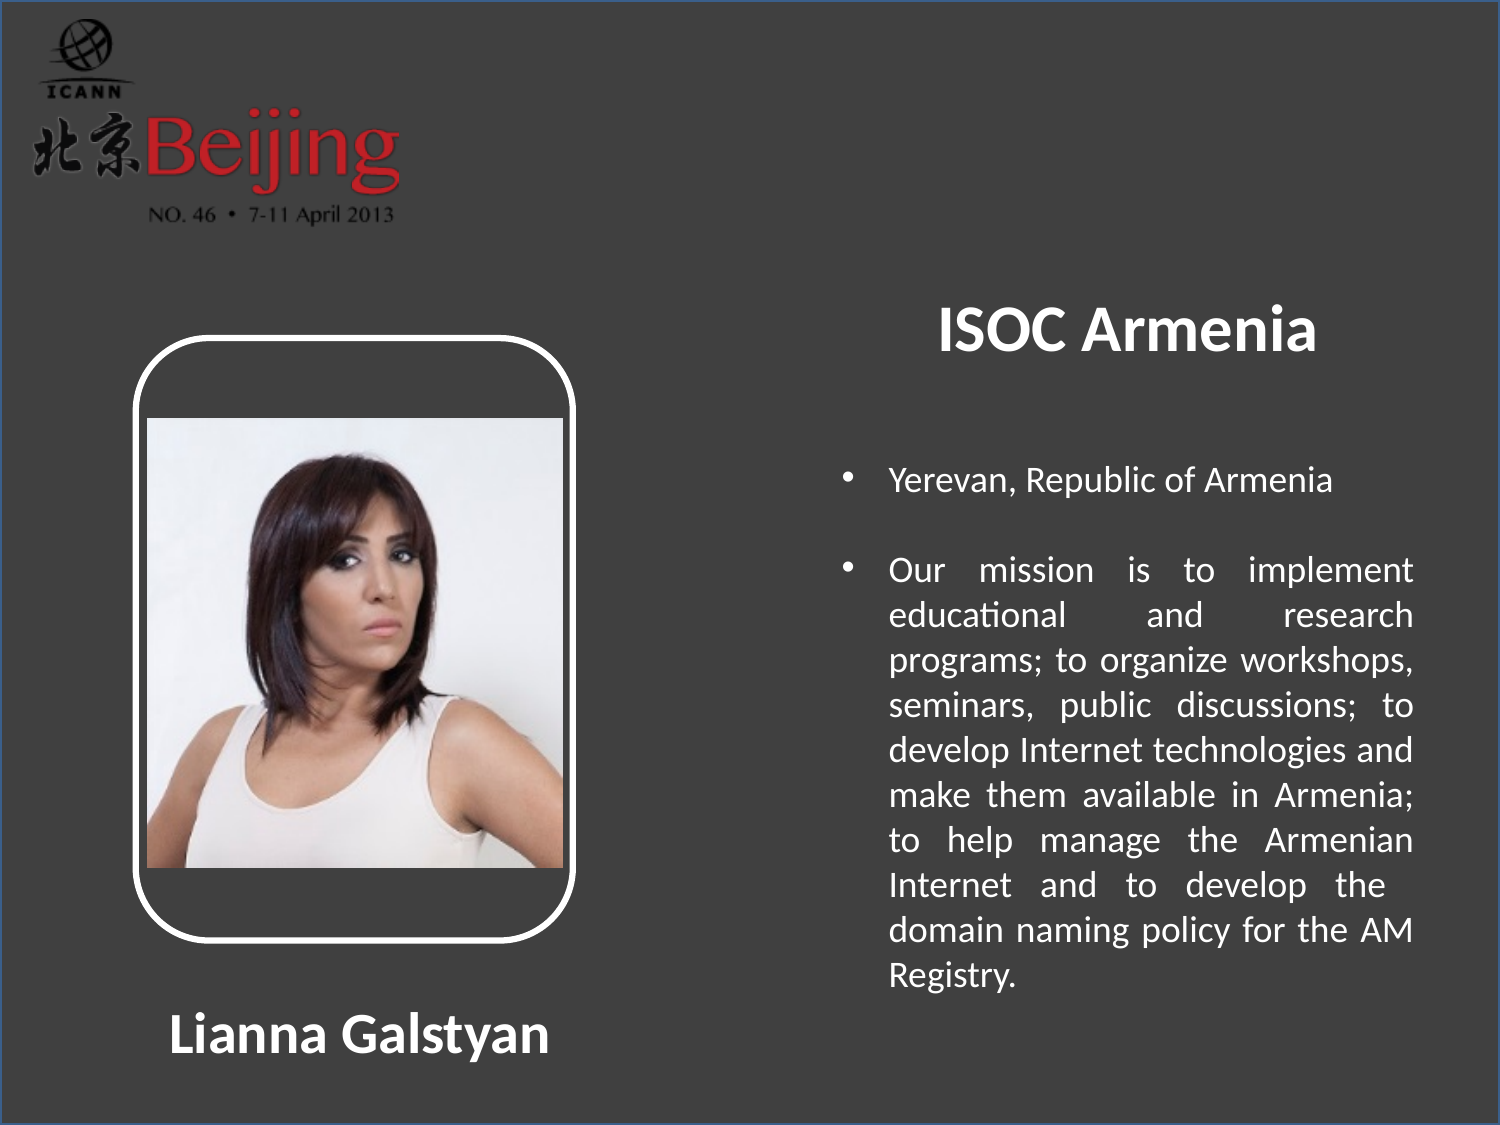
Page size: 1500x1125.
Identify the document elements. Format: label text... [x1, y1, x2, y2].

text_box ISOC Armenia Yerevan, Republic of Armenia Our mission is to implement educational and research programs; to organize workshops, seminars, public discussions; to develop Internet technologies and make them available in Armenia; to help manage the Armenian Internet and to develop the domain naming policy for the AM Registry. [826, 277, 1430, 1002]
text_box Lianna Galstyan [123, 987, 597, 1073]
picture [29, 19, 399, 238]
picture [147, 418, 563, 869]
